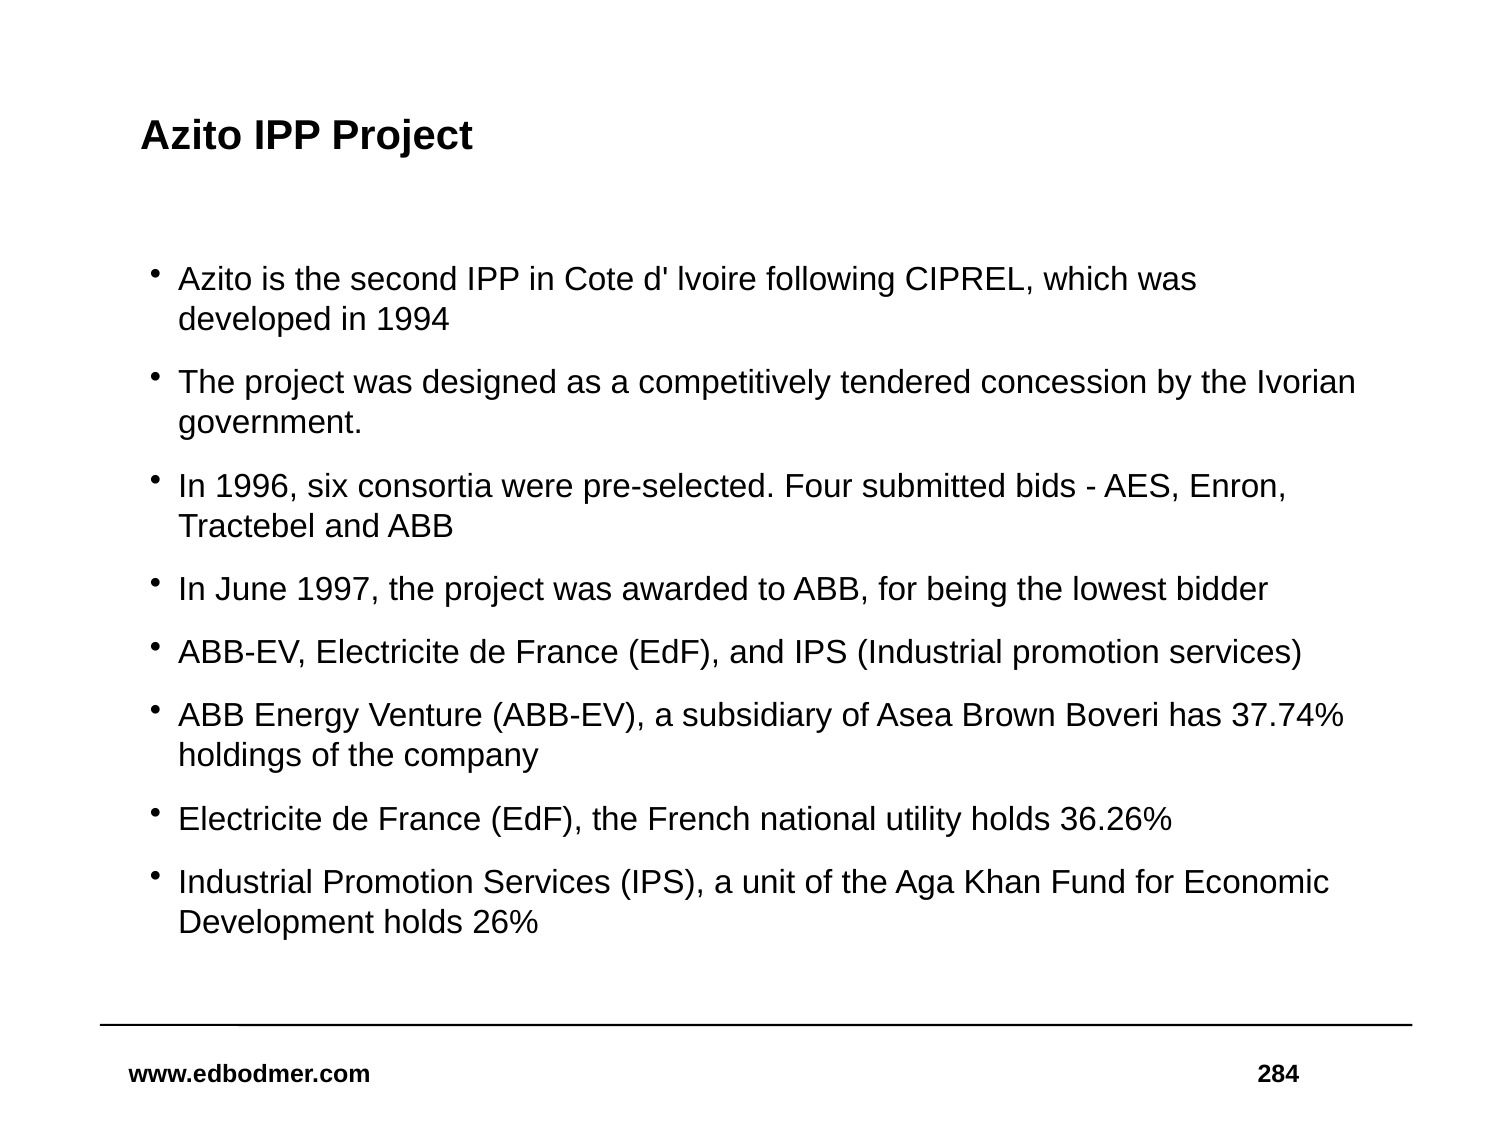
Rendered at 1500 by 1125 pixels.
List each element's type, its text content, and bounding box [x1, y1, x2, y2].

list Azito is the second IPP in Cote d' lvoire following CIPREL, which was developed in 1994 The project was designed as a competitively tendered concession by the Ivorian government. In 1996, six consortia were pre-selected. Four submitted bids - AES, Enron, Tractebel and ABB In June 1997, the project was awarded to ABB, for being the lowest bidder ABB-EV, Electricite de France (EdF), and IPS (Industrial promotion services) ABB Energy Venture (ABB-EV), a subsidiary of Asea Brown Boveri has 37.74% holdings of the company Electricite de France (EdF), the French national utility holds 36.26% Industrial Promotion Services (IPS), a unit of the Aga Khan Fund for Economic Development holds 26% [125, 249, 1375, 1000]
title Azito IPP Project [125, 99, 1288, 225]
